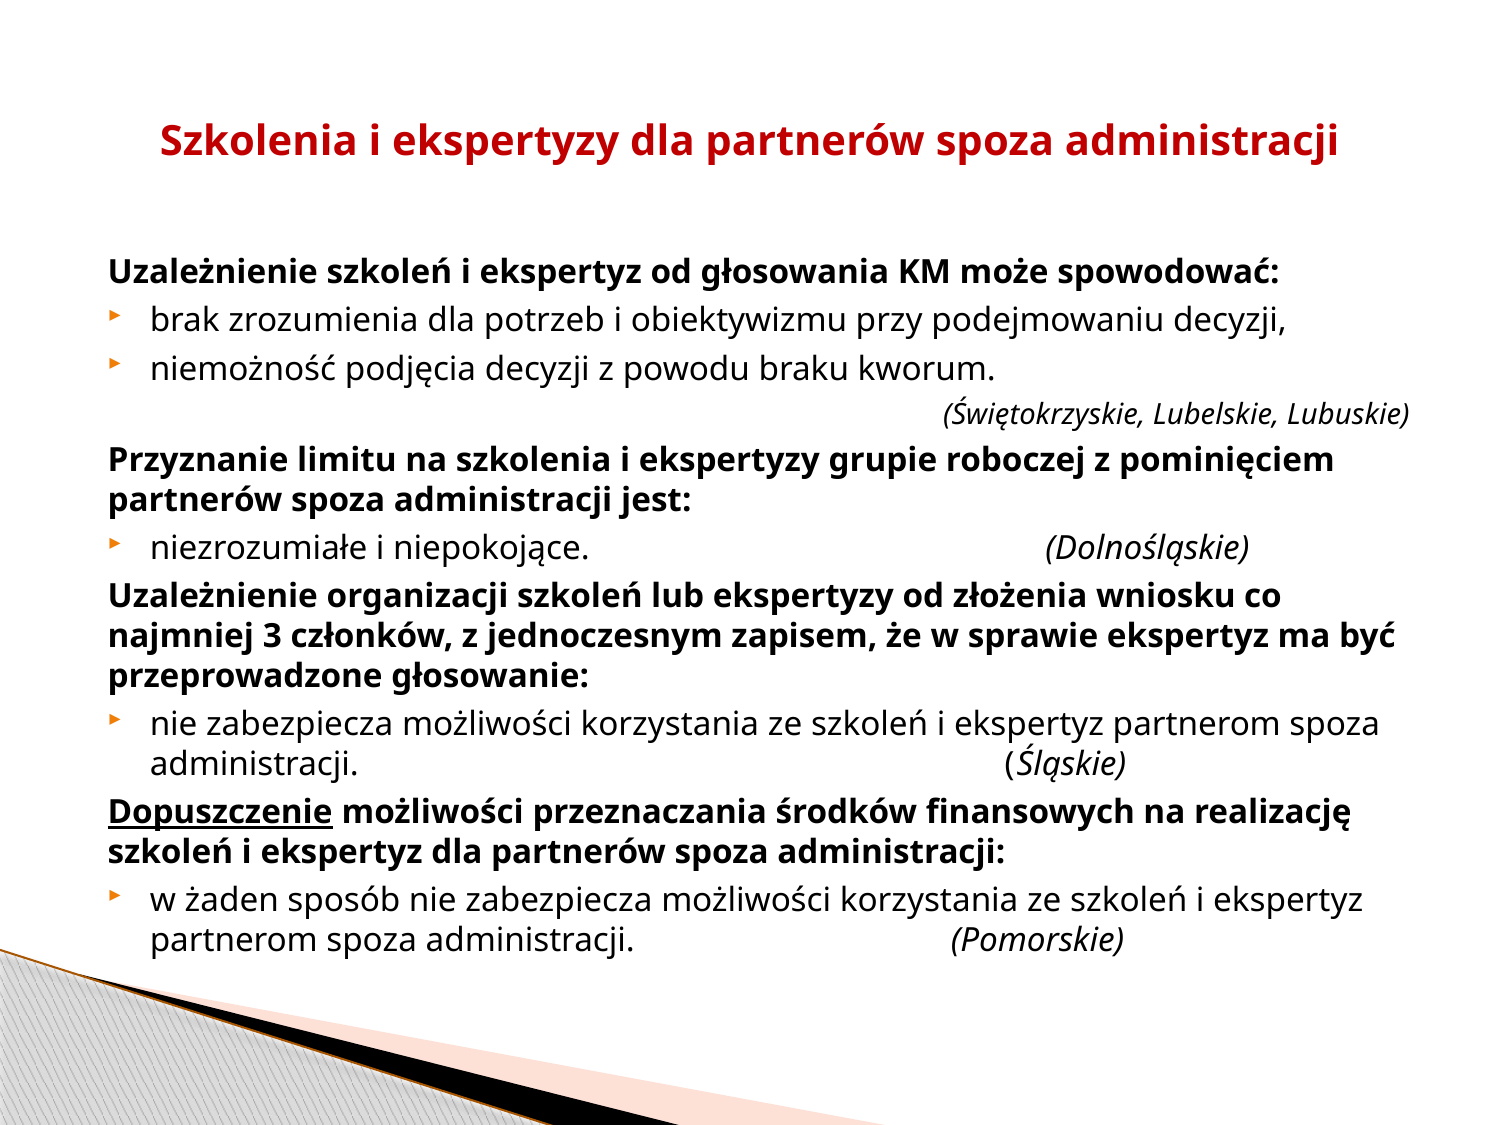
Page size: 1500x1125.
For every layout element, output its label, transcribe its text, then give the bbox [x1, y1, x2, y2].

list Uzależnienie szkoleń i ekspertyz od głosowania KM może spowodować: brak zrozumienia dla potrzeb i obiektywizmu przy podejmowaniu decyzji, niemożność podjęcia decyzji z powodu braku kworum. (Świętokrzyskie, Lubelskie, Lubuskie) Przyznanie limitu na szkolenia i ekspertyzy grupie roboczej z pominięciem partnerów spoza administracji jest: niezrozumiałe i niepokojące. (Dolnośląskie) Uzależnienie organizacji szkoleń lub ekspertyzy od złożenia wniosku co najmniej 3 członków, z jednoczesnym zapisem, że w sprawie ekspertyz ma być przeprowadzone głosowanie: nie zabezpiecza możliwości korzystania ze szkoleń i ekspertyz partnerom spoza administracji. (Śląskie) Dopuszczenie możliwości przeznaczania środków finansowych na realizację szkoleń i ekspertyz dla partnerów spoza administracji: w żaden sposób nie zabezpiecza możliwości korzystania ze szkoleń i ekspertyz partnerom spoza administracji. (Pomorskie) [75, 243, 1425, 986]
title Szkolenia i ekspertyzy dla partnerów spoza administracji [75, 45, 1425, 233]
